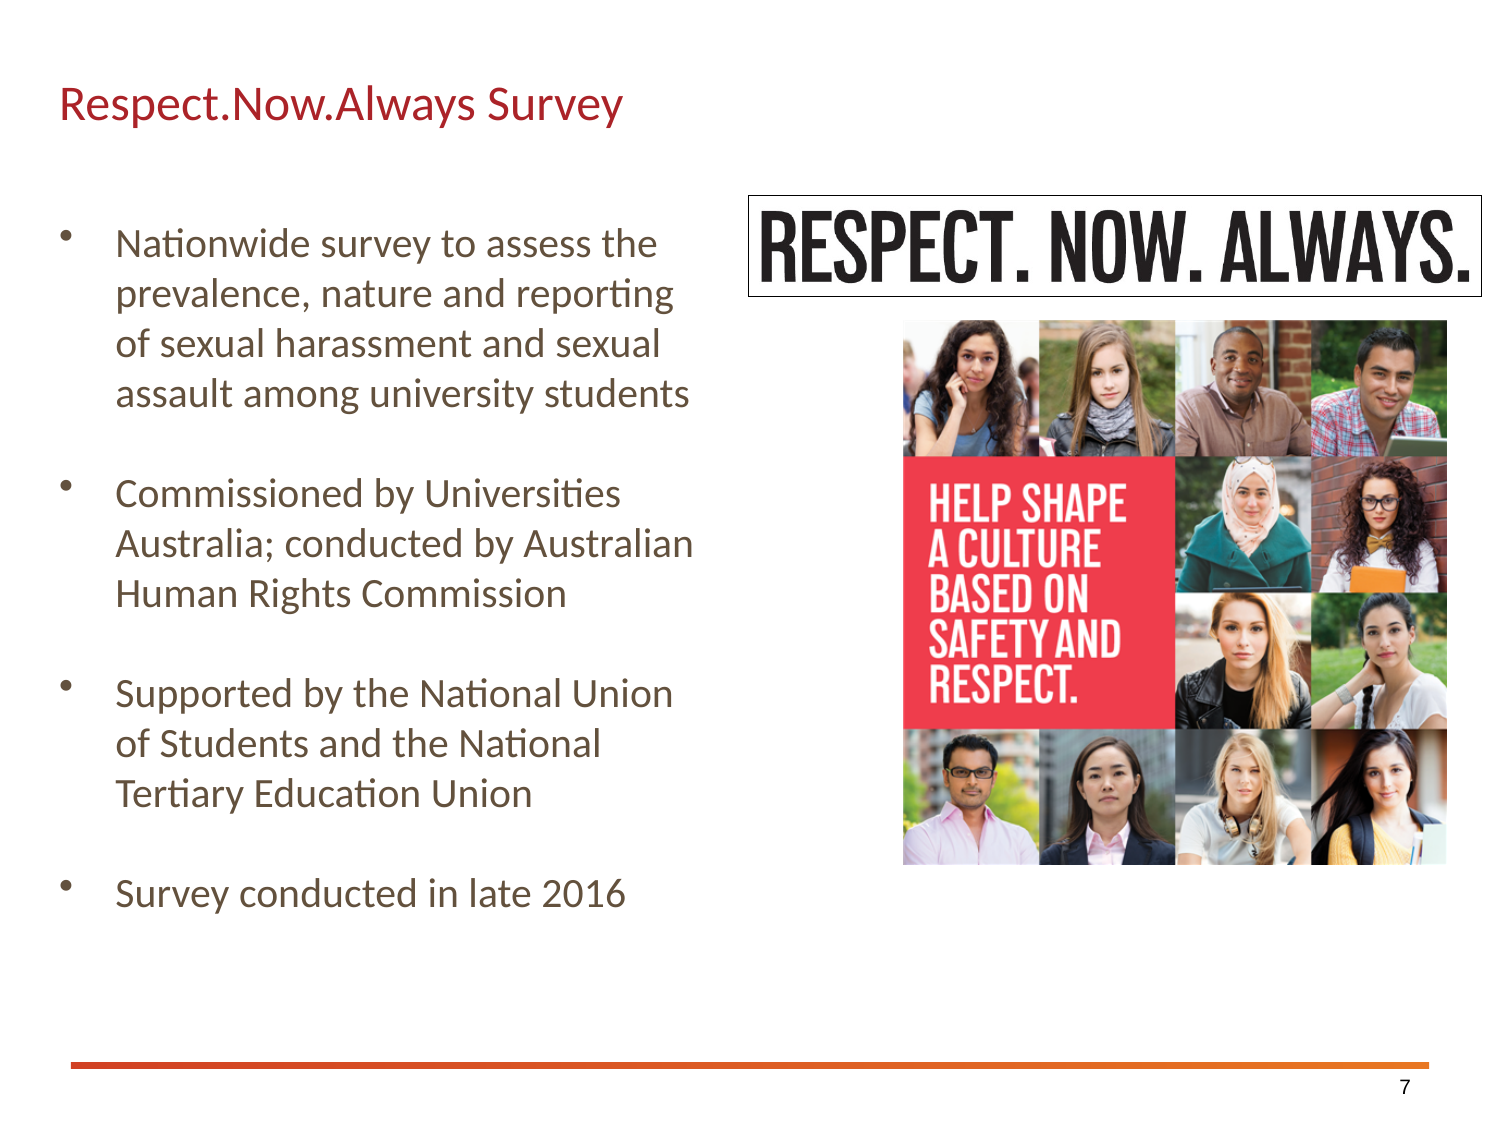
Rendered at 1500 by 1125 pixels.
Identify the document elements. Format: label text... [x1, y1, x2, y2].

title Respect.Now.Always Survey [59, 70, 1430, 197]
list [903, 320, 1447, 865]
text_box Nationwide survey to assess the prevalence, nature and reporting of sexual harassment and sexual assault among university students Commissioned by Universities Australia; conducted by Australian Human Rights Commission Supported by the National Union of Students and the National Tertiary Education Union Survey conducted in late 2016 [59, 215, 709, 665]
picture [748, 195, 1482, 297]
